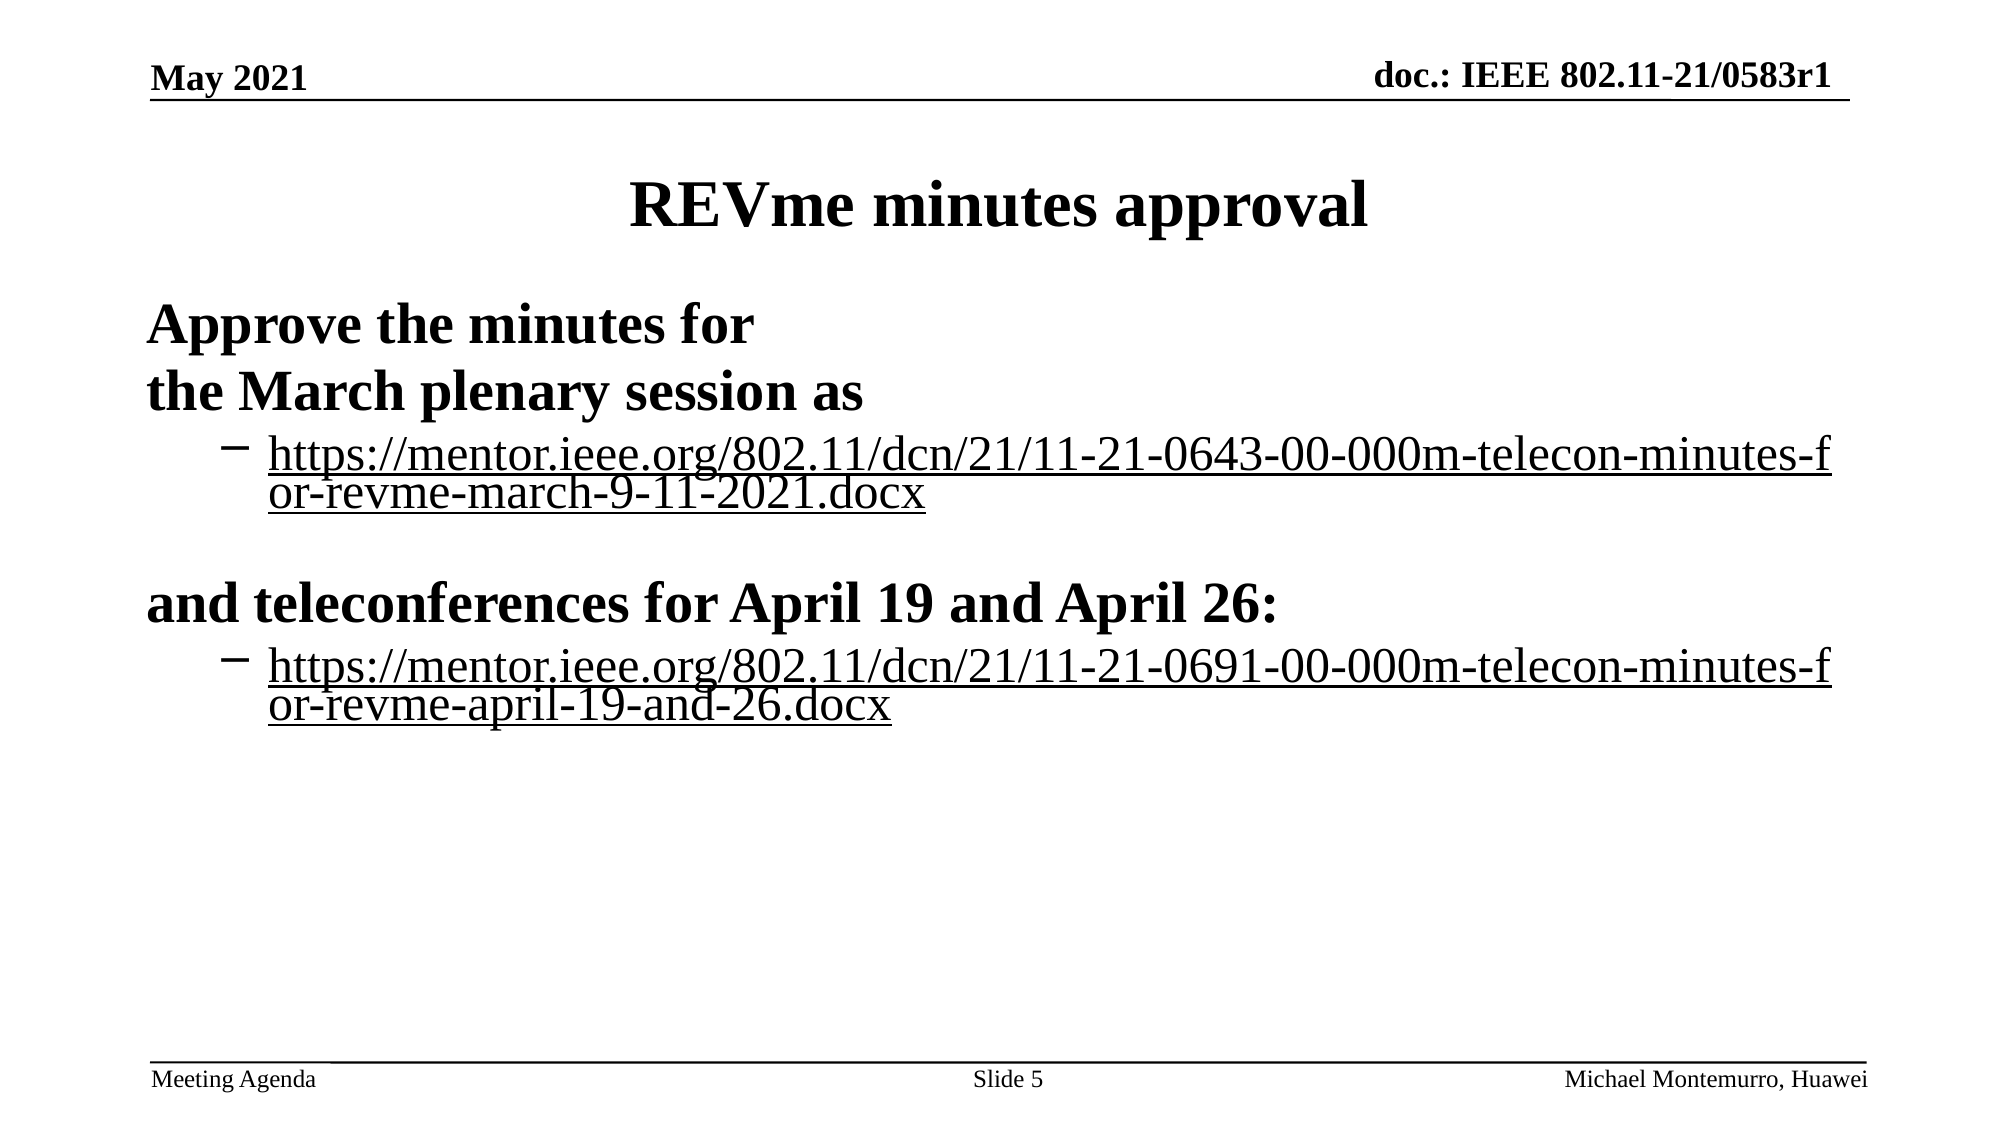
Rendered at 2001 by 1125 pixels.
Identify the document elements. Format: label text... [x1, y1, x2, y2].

title REVme minutes approval [150, 112, 1850, 288]
footer Michael Montemurro, Huawei [1537, 1061, 1869, 1093]
slide_number Slide 5 [972, 1061, 1045, 1093]
list Approve the minutes for the March plenary session as https://mentor.ieee.org/802.11/dcn/21/11-21-0643-00-000m-telecon-minutes-for-revme-march-9-11-2021.docx and teleconferences for April 19 and April 26: https://mentor.ieee.org/802.11/dcn/21/11-21-0691-00-000m-telecon-minutes-for-revme-april-19-and-26.docx [131, 290, 1850, 1063]
